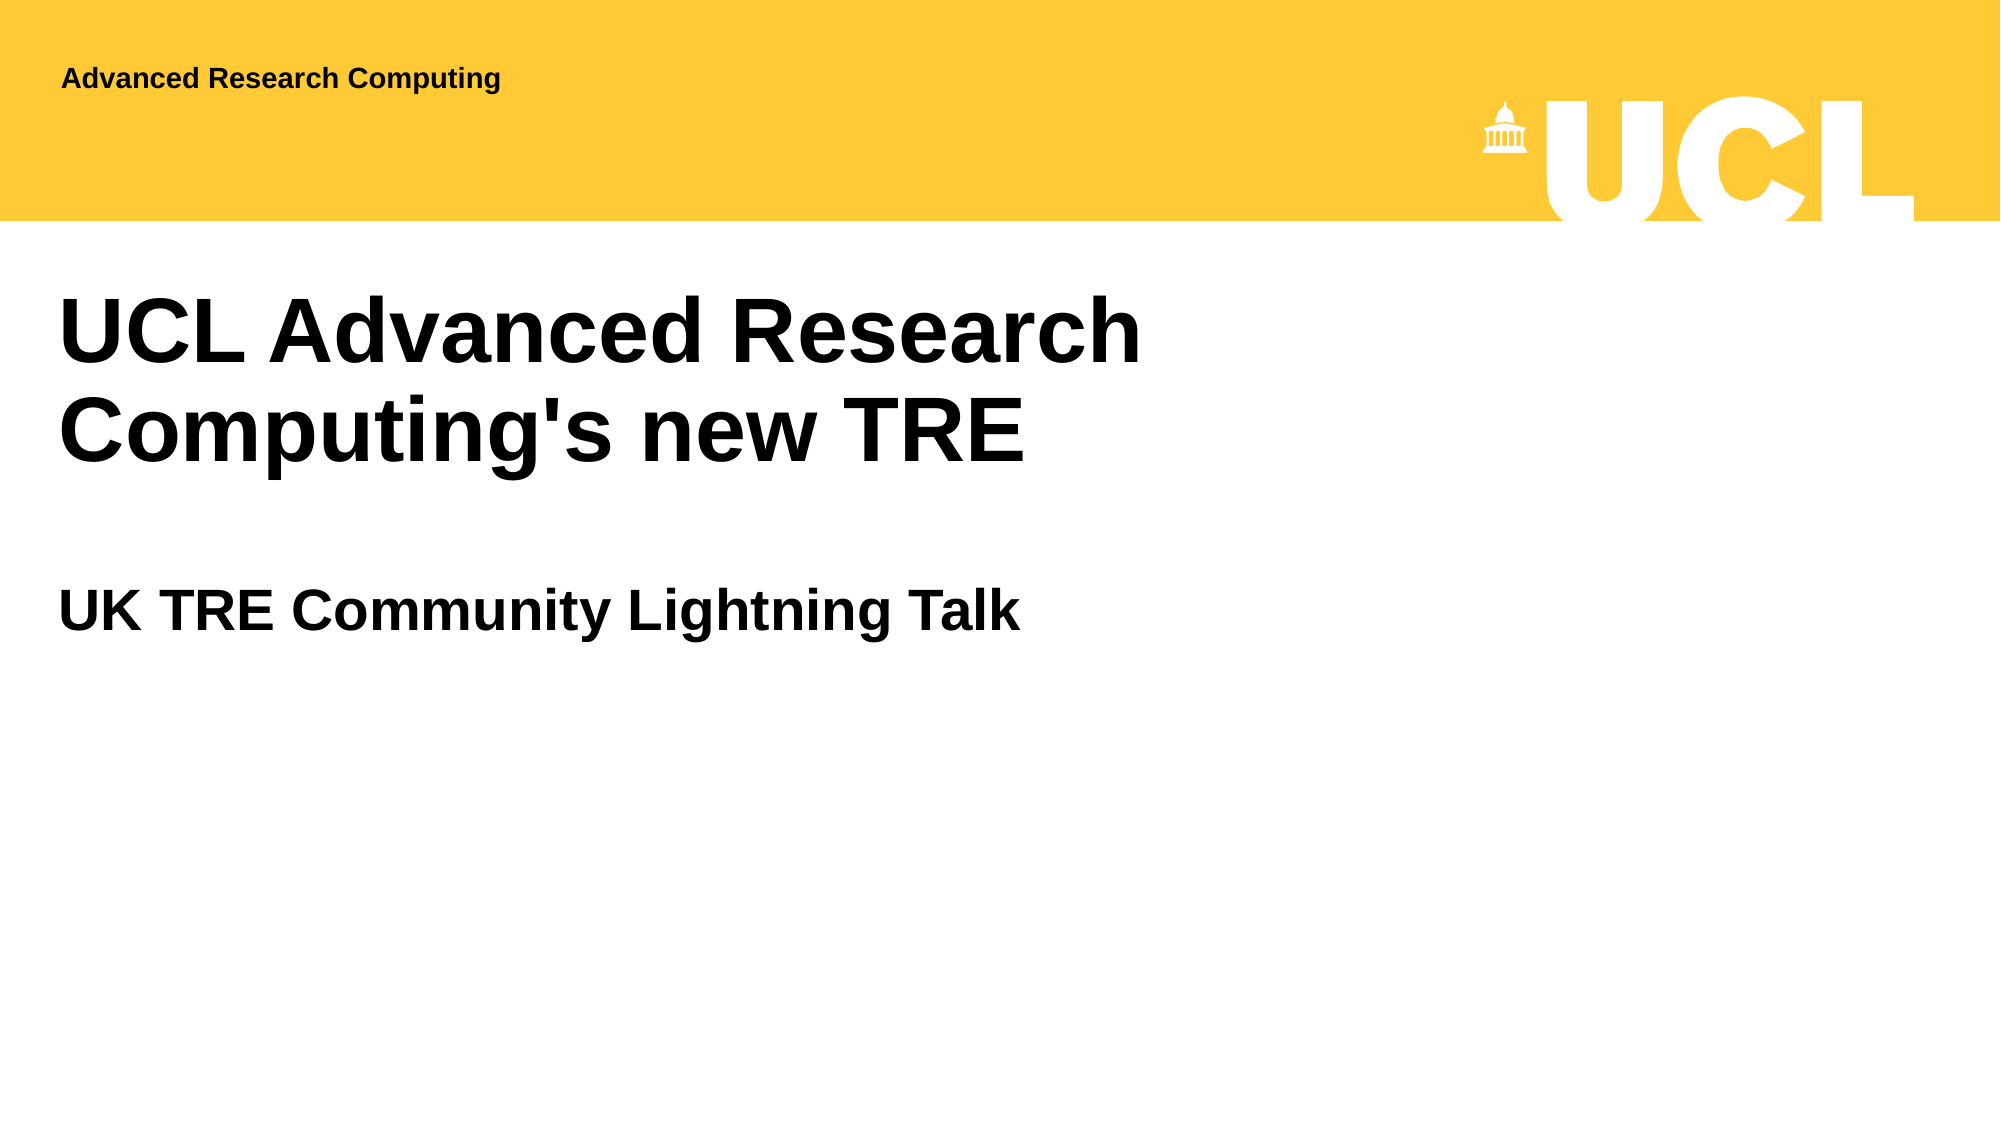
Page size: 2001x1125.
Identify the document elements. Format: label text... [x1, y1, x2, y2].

list Advanced Research Computing [59, 59, 1004, 178]
title UCL Advanced Research Computing's new TRE UK TRE Community Lightning Talk [0, 254, 1241, 638]
picture [0, 0, 2000, 221]
